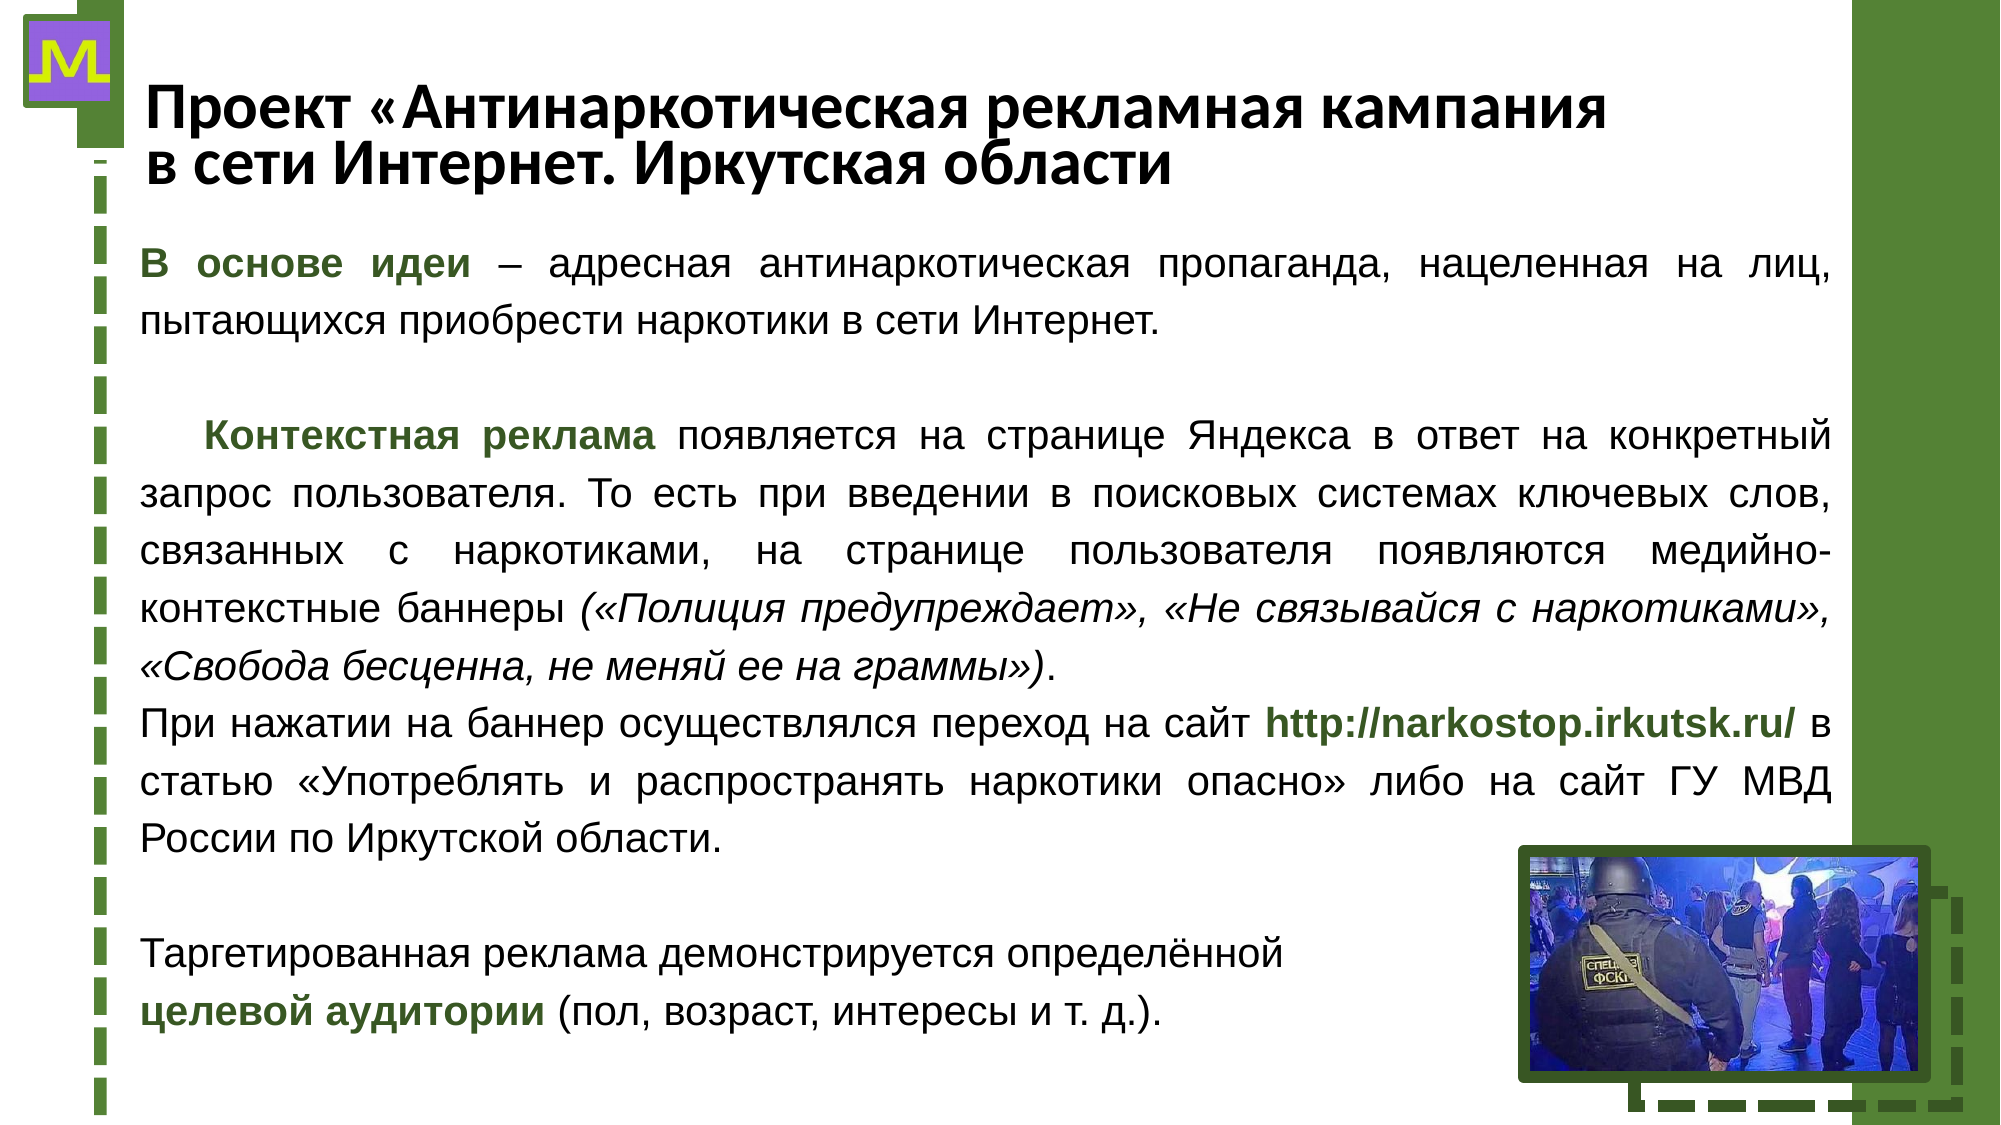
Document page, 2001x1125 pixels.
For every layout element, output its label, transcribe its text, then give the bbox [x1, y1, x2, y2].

text_box [1844, 0, 2000, 1125]
text_box [70, 0, 131, 155]
text_box [1633, 892, 1958, 1107]
picture [28, 20, 110, 102]
picture [1530, 857, 1919, 1071]
title Проект «Антинаркотическая рекламная кампания в сети Интернет. Иркутская области [130, 16, 1670, 213]
text_box В основе идеи – адресная антинаркотическая пропаганда, нацеленная на лиц, пытающихся приобрести наркотики в сети Интернет. Контекстная реклама появляется на странице Яндекса в ответ на конкретный запрос пользователя. То есть при введении в поисковых системах ключевых слов, связанных с наркотиками, на странице пользователя появляются медийно-контекстные баннеры («Полиция предупреждает», «Не связывайся с наркотиками», «Свобода бесценна, не меняй ее на граммы»). При нажатии на баннер осуществлялся переход на сайт http://narkostop.irkutsk.ru/ в статью «Употреблять и распространять наркотики опасно» либо на сайт ГУ МВД России по Иркутской области. Таргетированная реклама демонстрируется определённой целевой аудитории (пол, возраст, интересы и т. д.). [124, 213, 1848, 1048]
